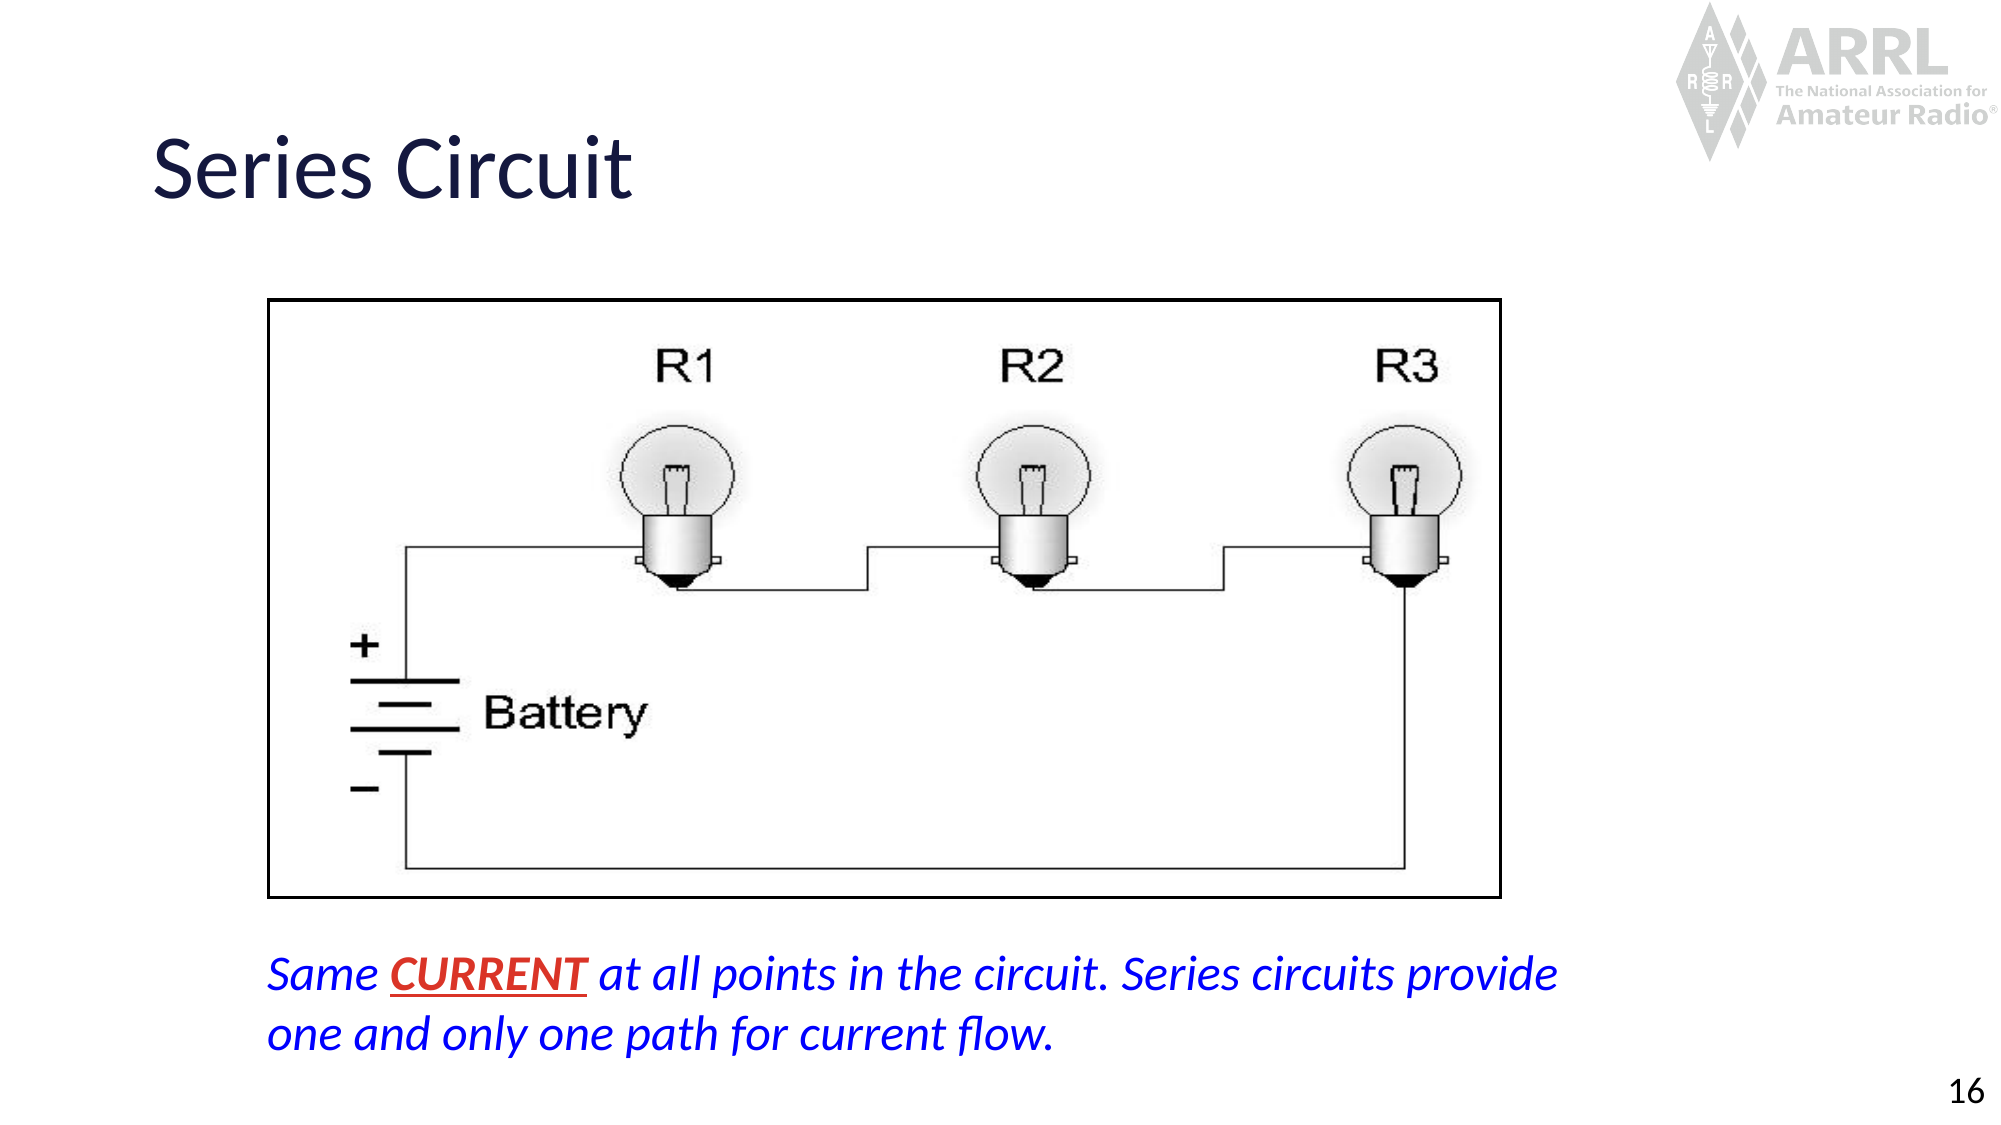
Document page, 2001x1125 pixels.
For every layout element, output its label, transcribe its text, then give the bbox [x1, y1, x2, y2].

text_box Same CURRENT at all points in the circuit. Series circuits provide one and only one path for current flow. [252, 932, 1594, 1068]
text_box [268, 299, 1553, 898]
title Series Circuit [137, 59, 1863, 278]
picture [1674, 0, 2000, 164]
